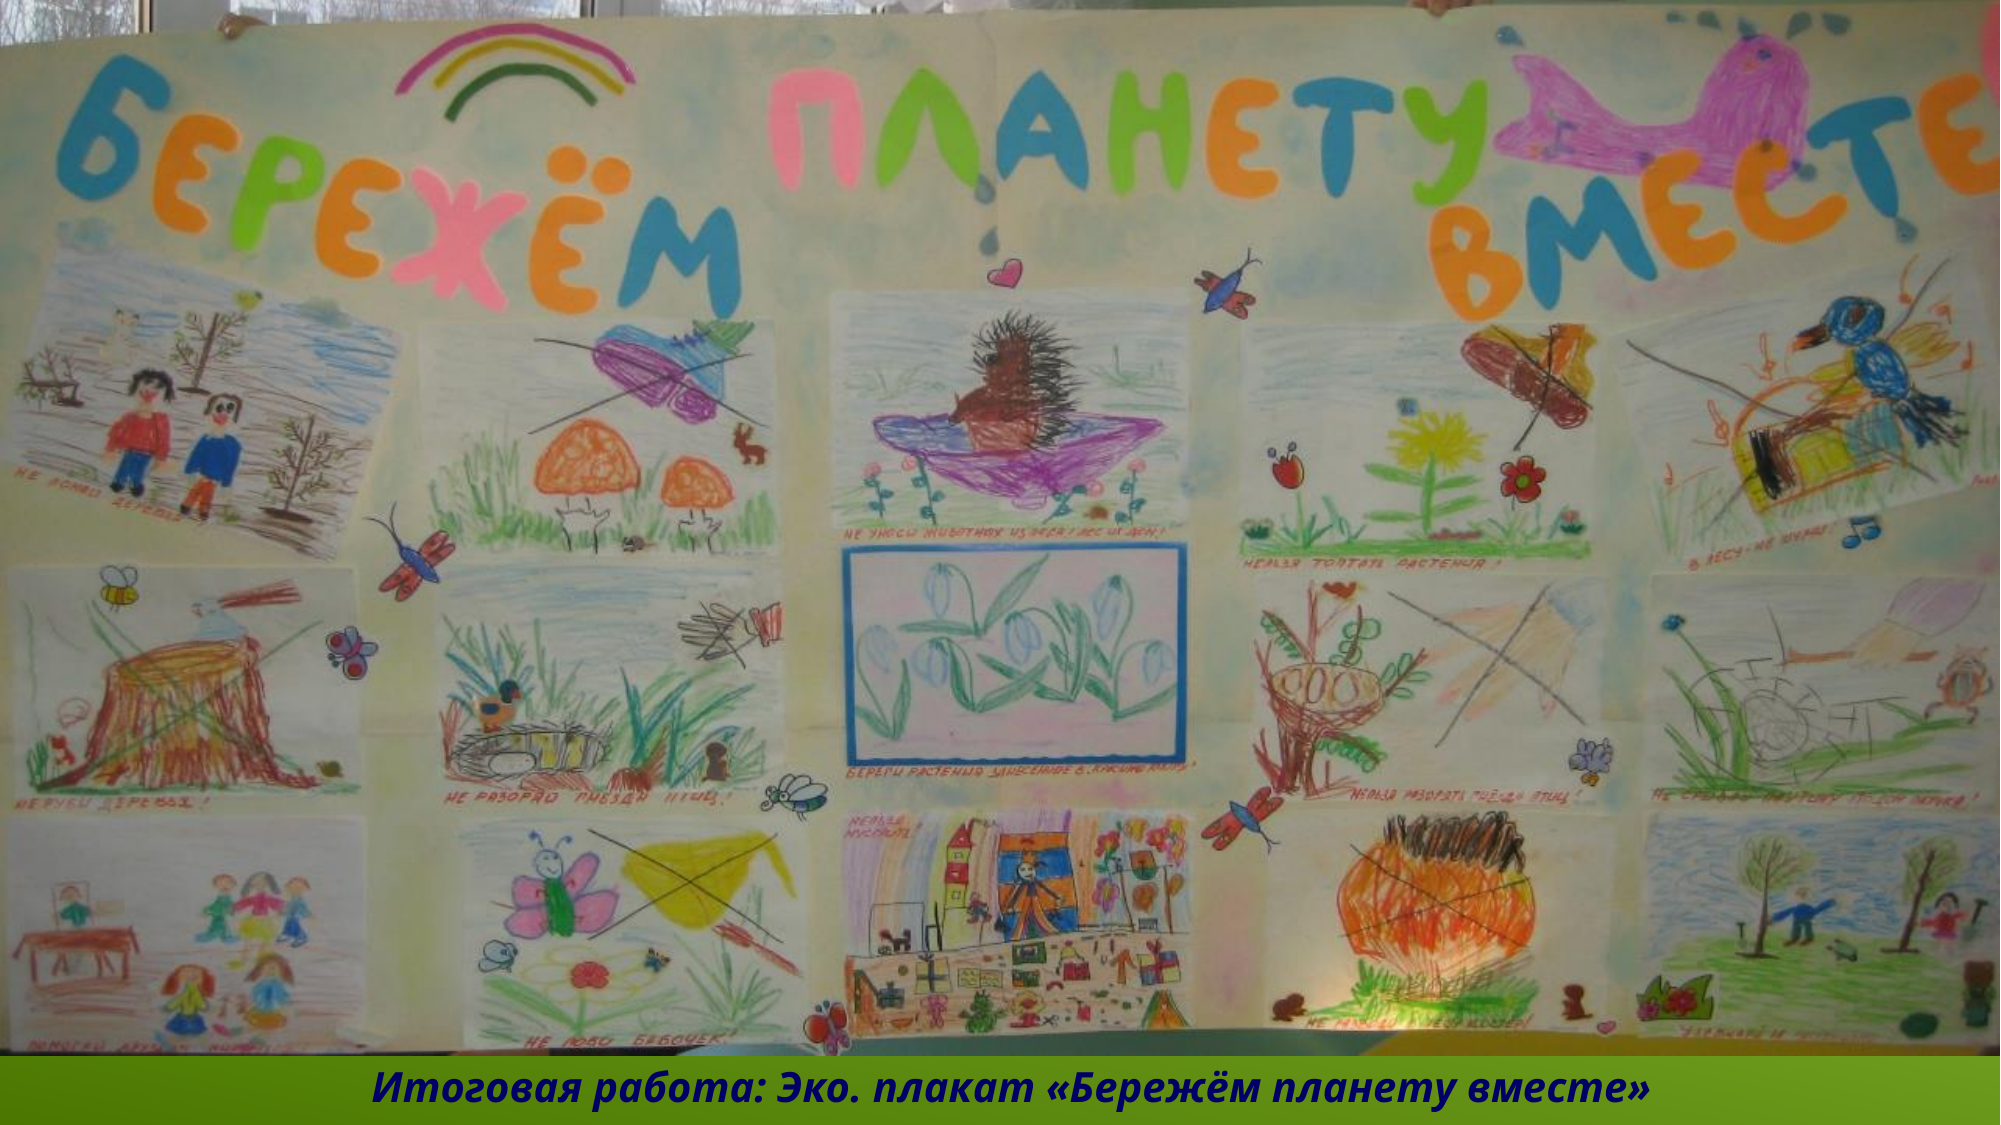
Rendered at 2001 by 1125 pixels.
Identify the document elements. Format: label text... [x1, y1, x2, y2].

text_box Итоговая работа: Эко. плакат «Бережём планету вместе» [356, 1056, 1887, 1119]
picture [0, 0, 2000, 1056]
